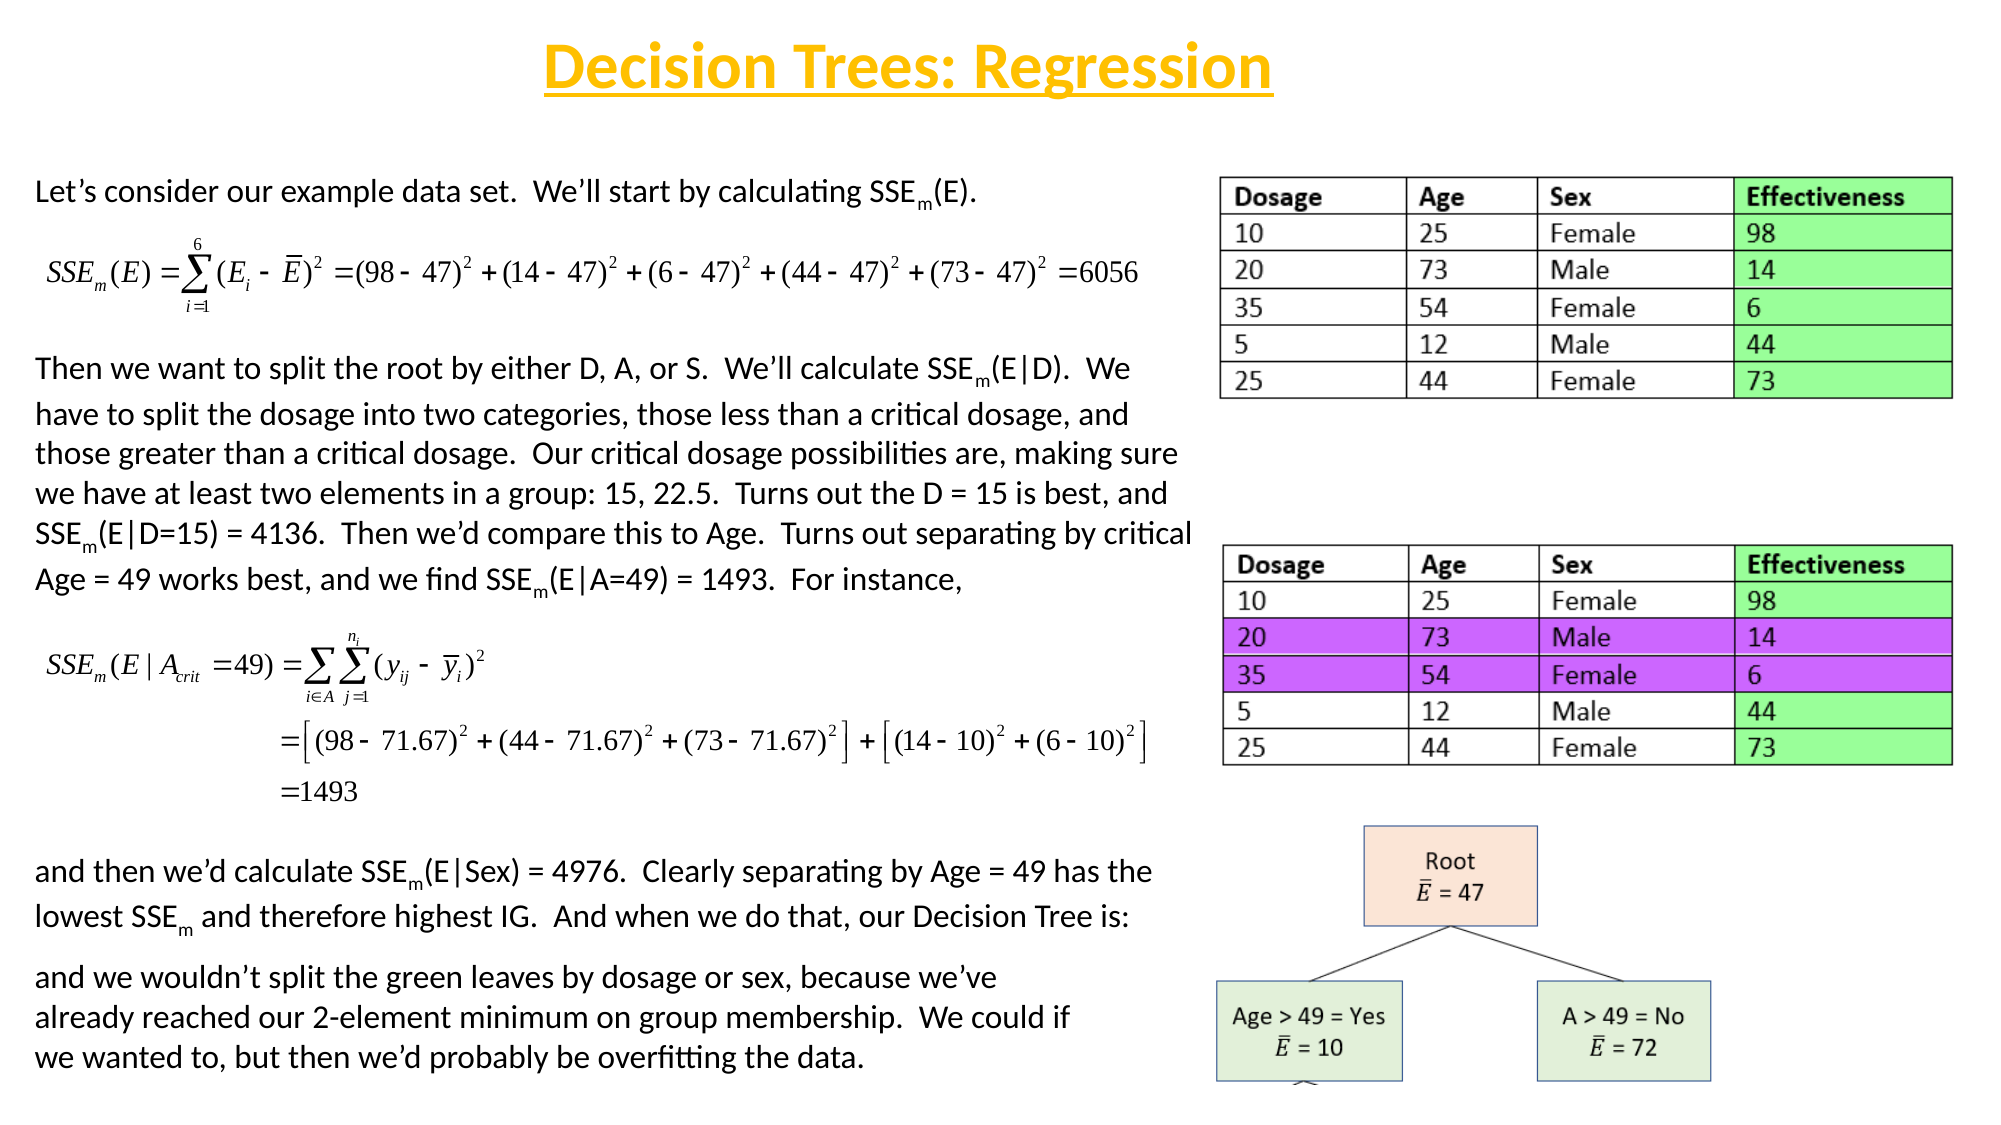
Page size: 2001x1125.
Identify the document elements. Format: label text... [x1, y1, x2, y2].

picture [1213, 821, 1717, 1085]
text_box Then we want to split the root by either D, A, or S. We’ll calculate SSEm(E|D). We have to split the dosage into two categories, those less than a critical dosage, and those greater than a critical dosage. Our critical dosage possibilities are, making sure we have at least two elements in a group: 15, 22.5. Turns out the D = 15 is best, and SSEm(E|D=15) = 4136. Then we’d compare this to Age. Turns out separating by critical Age = 49 works best, and we find SSEm(E|A=49) = 1493. For instance, [20, 338, 1214, 610]
text_box and we wouldn’t split the green leaves by dosage or sex, because we’ve already reached our 2-element minimum on group membership. We could if we wanted to, but then we’d probably be overfitting the data. [19, 948, 1119, 1083]
text_box Decision Trees: Regression [529, 14, 1315, 110]
picture [1214, 171, 1959, 402]
picture [1214, 536, 1959, 774]
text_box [41, 230, 1142, 320]
text_box Let’s consider our example data set. We’ll start by calculating SSEm(E). [20, 161, 1018, 222]
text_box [41, 621, 1158, 815]
text_box and then we’d calculate SSEm(E|Sex) = 4976. Clearly separating by Age = 49 has the lowest SSEm and therefore highest IG. And when we do that, our Decision Tree is: [19, 841, 1192, 948]
